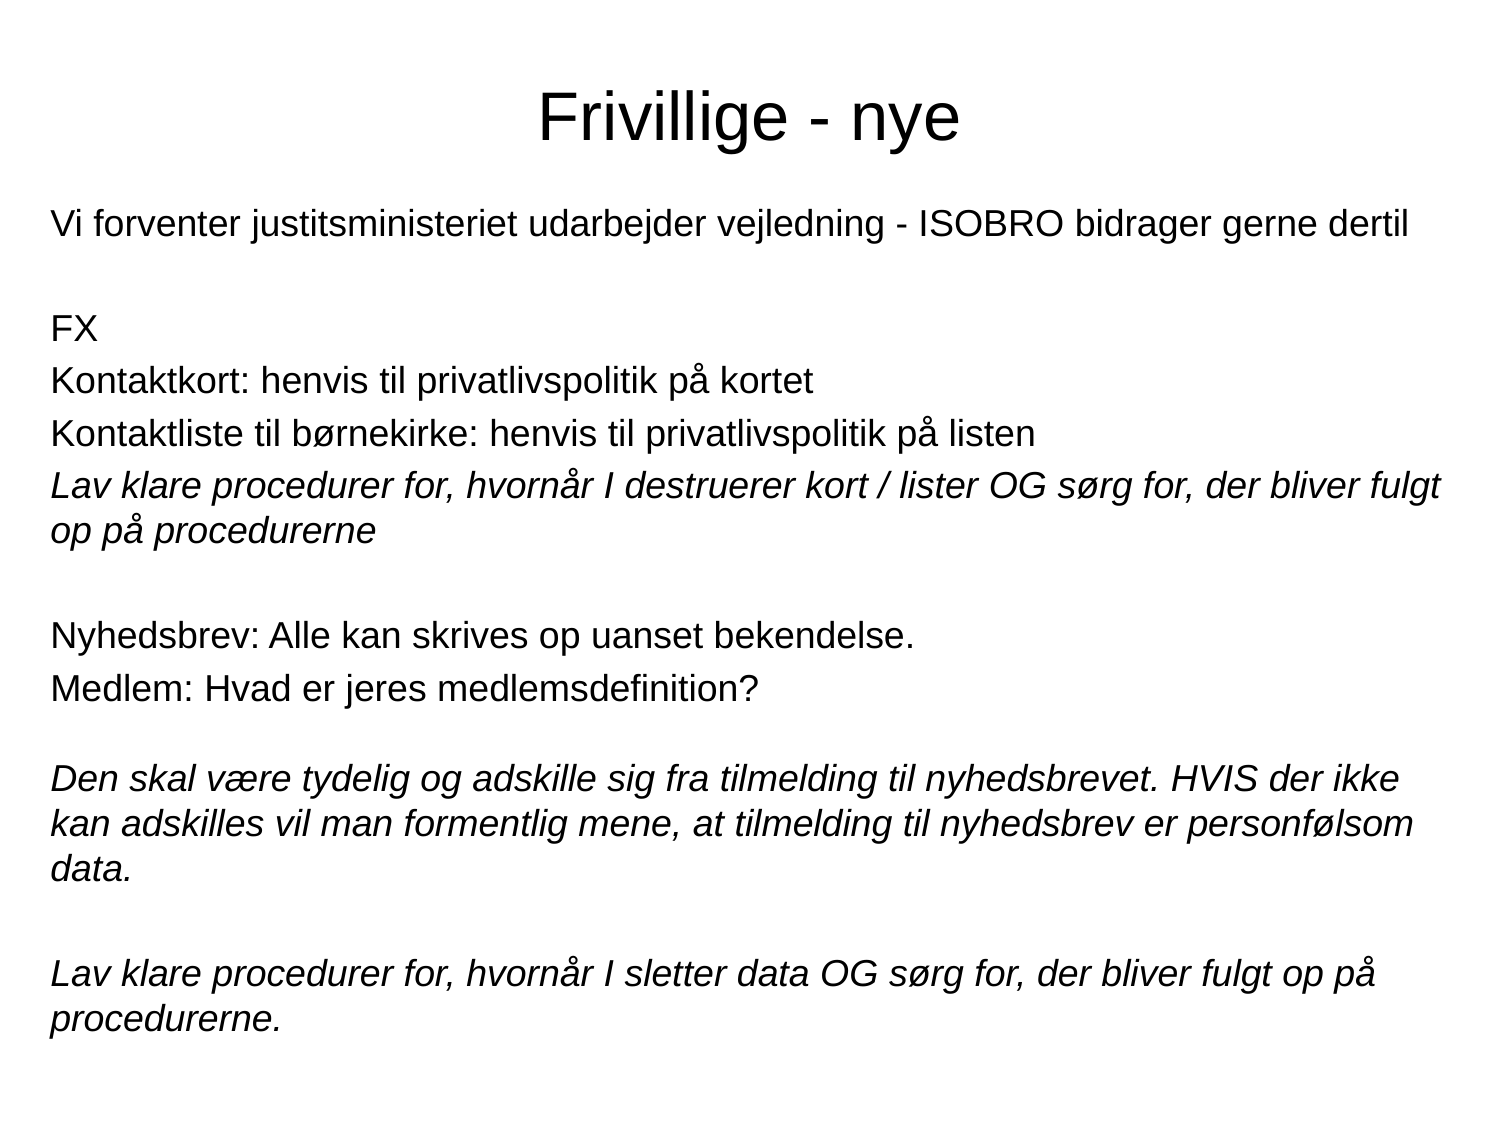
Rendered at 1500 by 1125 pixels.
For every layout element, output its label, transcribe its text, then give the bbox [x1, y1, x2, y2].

list Vi forventer justitsministeriet udarbejder vejledning - ISOBRO bidrager gerne dertil FX Kontaktkort: henvis til privatlivspolitik på kortet Kontaktliste til børnekirke: henvis til privatlivspolitik på listen Lav klare procedurer for, hvornår I destruerer kort / lister OG sørg for, der bliver fulgt op på procedurerne Nyhedsbrev: Alle kan skrives op uanset bekendelse. Medlem: Hvad er jeres medlemsdefinition? Den skal være tydelig og adskille sig fra tilmelding til nyhedsbrevet. HVIS der ikke kan adskilles vil man formentlig mene, at tilmelding til nyhedsbrev er personfølsom data. Lav klare procedurer for, hvornår I sletter data OG sørg for, der bliver fulgt op på procedurerne. [35, 191, 1465, 1059]
title Frivillige - nye [75, 19, 1425, 191]
